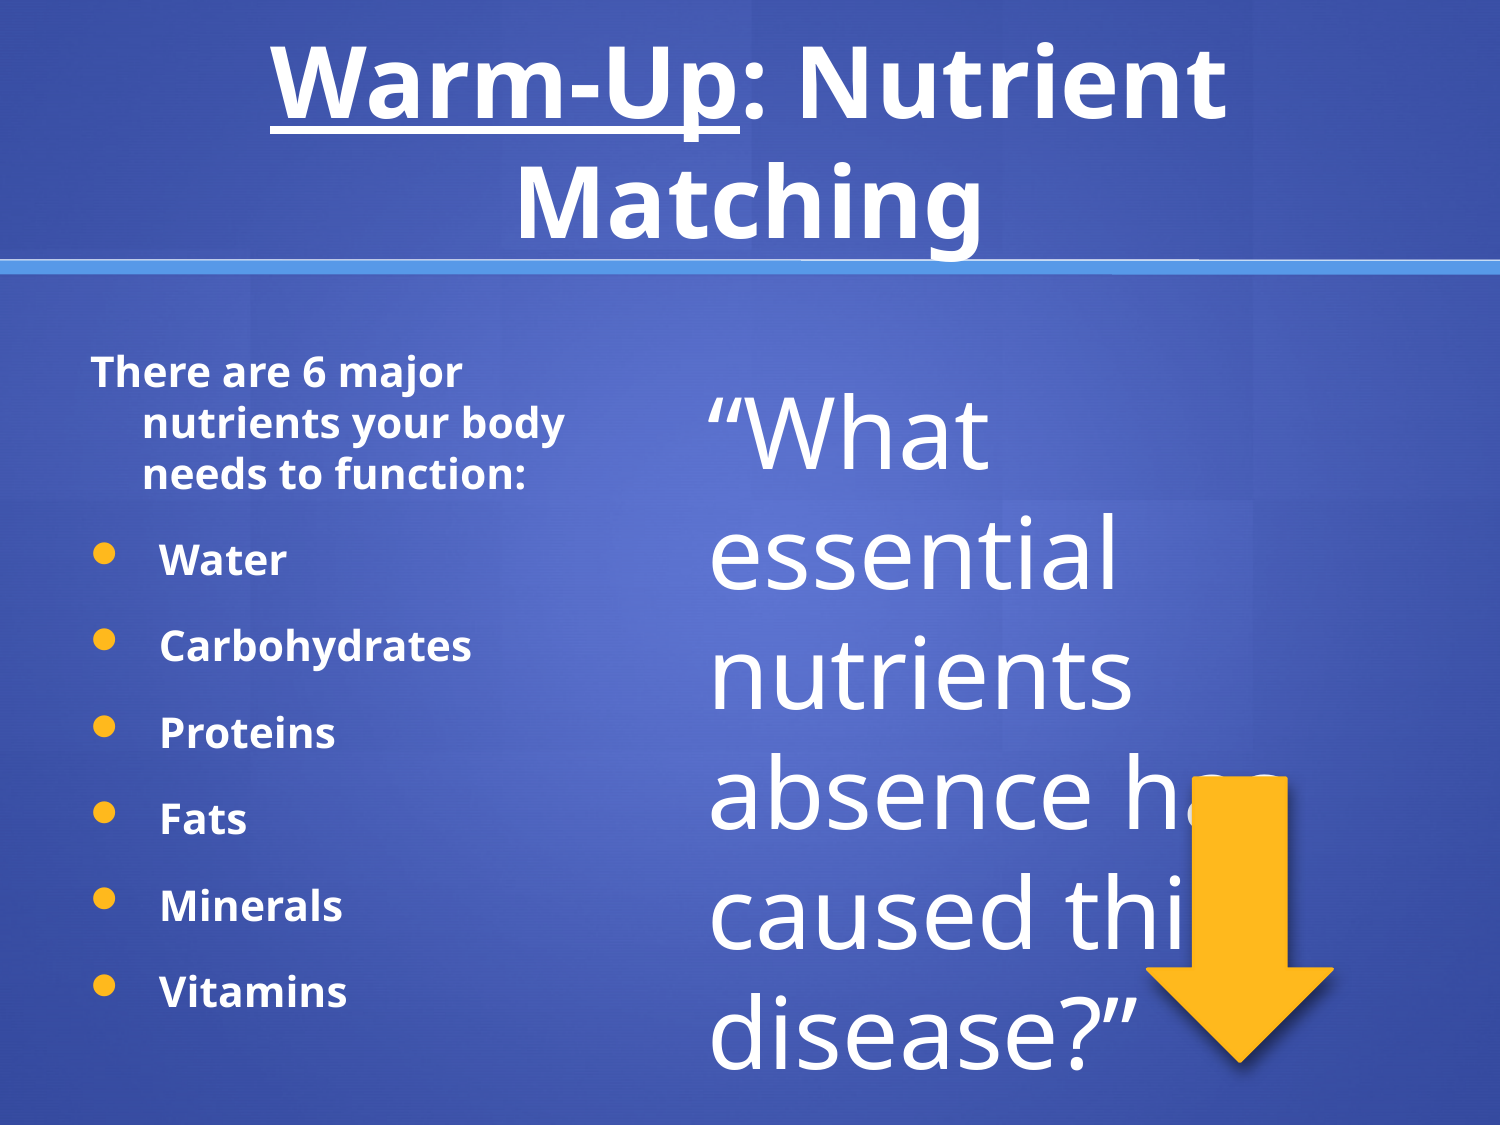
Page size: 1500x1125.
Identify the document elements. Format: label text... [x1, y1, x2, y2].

text_box “What essential nutrients absence has caused this disease?” [692, 362, 1425, 1097]
text_box [1145, 776, 1334, 1063]
list There are 6 major nutrients your body needs to function: Water Carbohydrates Proteins Fats Minerals Vitamins [75, 337, 583, 1037]
title Warm-Up: Nutrient Matching [75, 45, 1425, 233]
